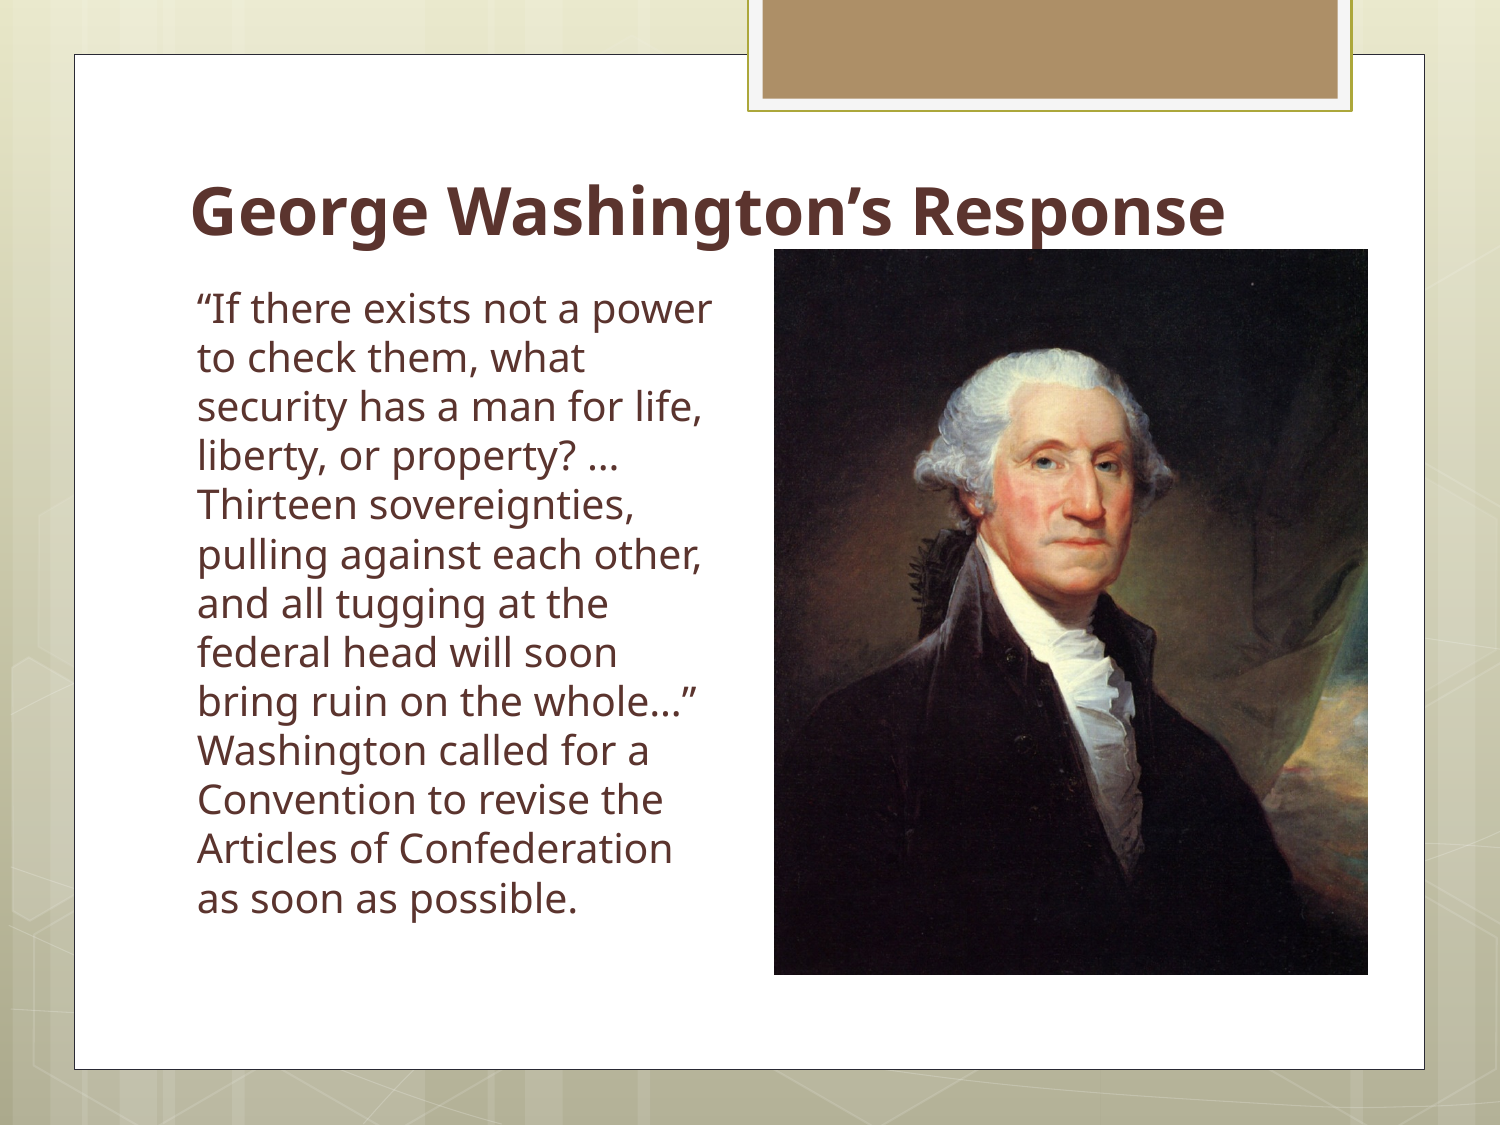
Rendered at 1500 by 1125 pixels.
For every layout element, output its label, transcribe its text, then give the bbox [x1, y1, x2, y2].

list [774, 249, 1368, 976]
title George Washington’s Response [174, 149, 1328, 257]
list “If there exists not a power to check them, what security has a man for life, liberty, or property? …Thirteen sovereignties, pulling against each other, and all tugging at the federal head will soon bring ruin on the whole…” Washington called for a Convention to revise the Articles of Confederation as soon as possible. [171, 275, 732, 953]
